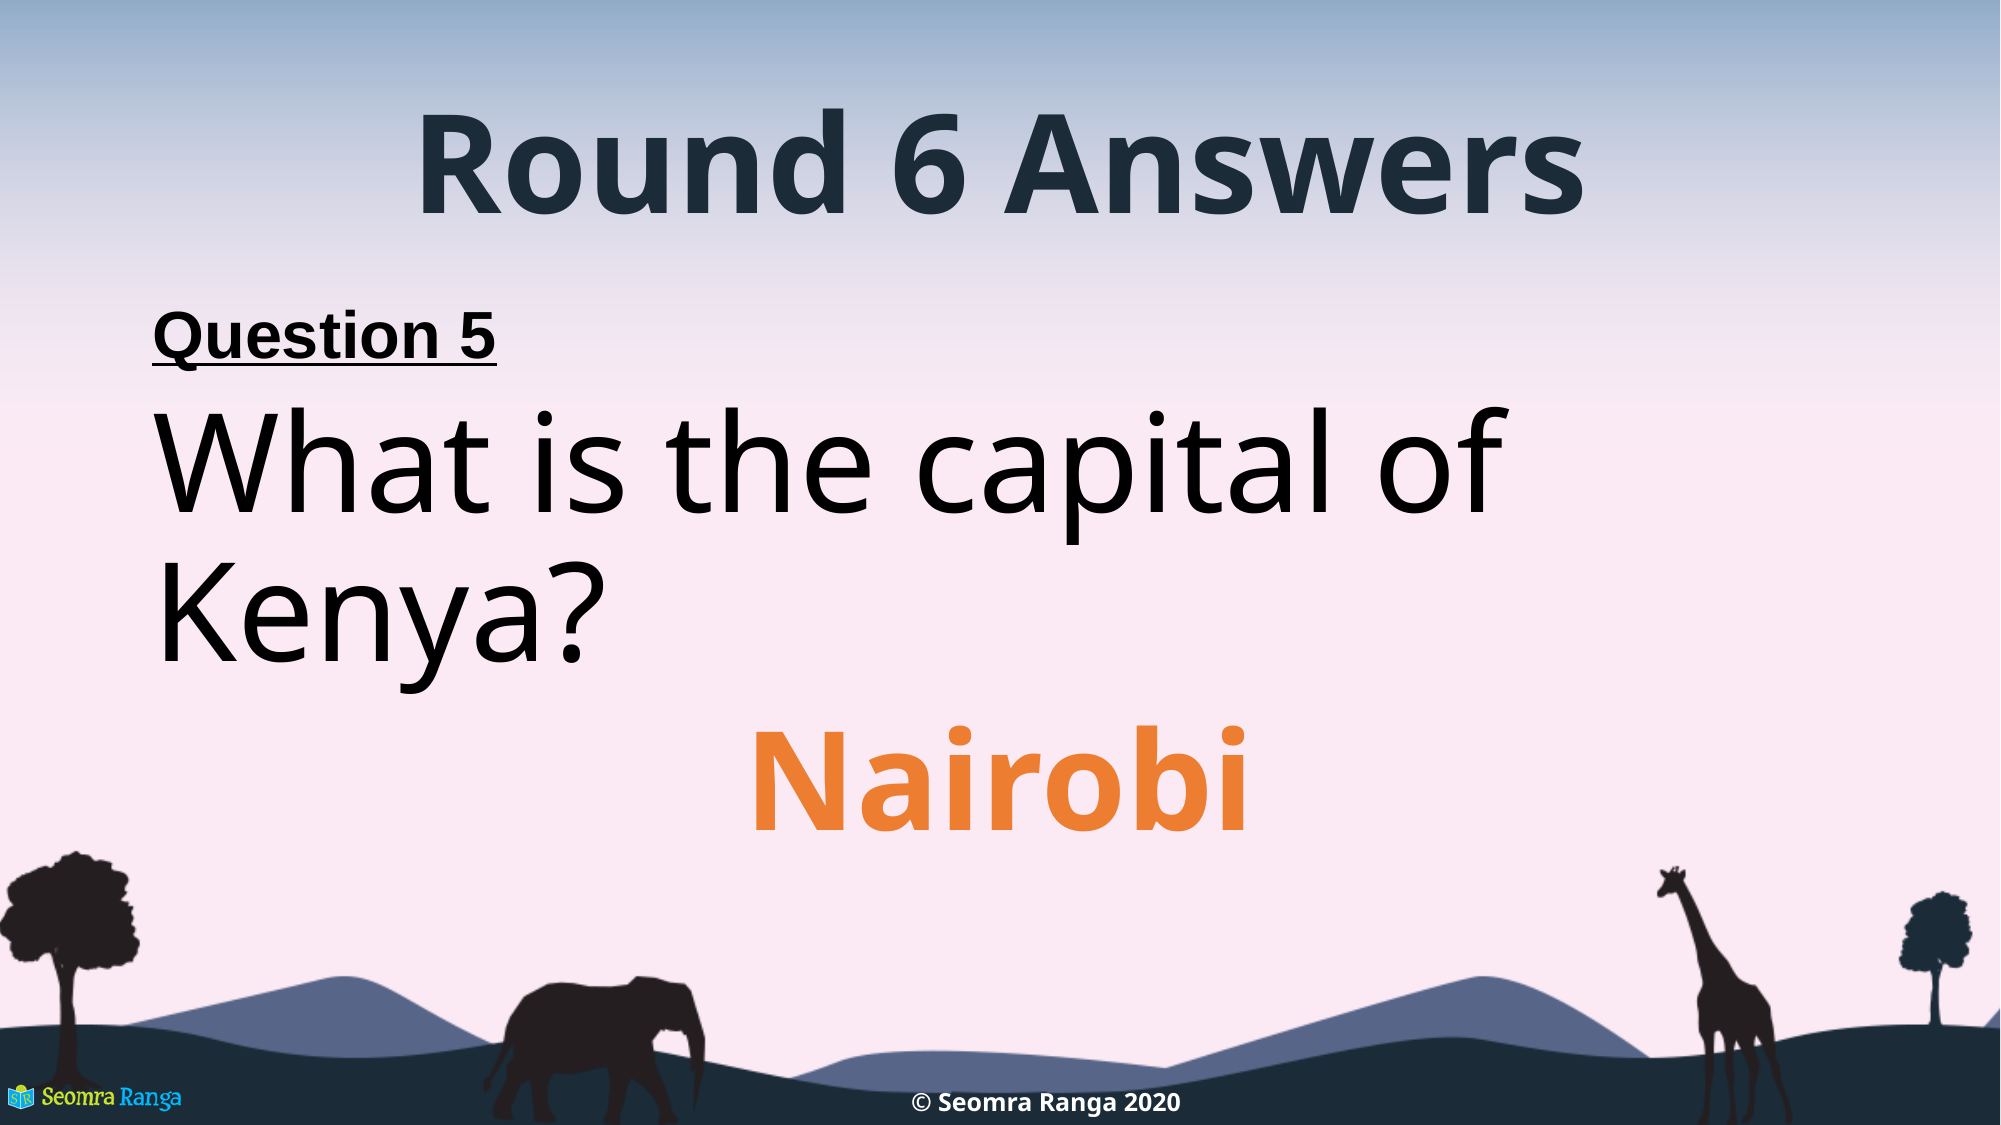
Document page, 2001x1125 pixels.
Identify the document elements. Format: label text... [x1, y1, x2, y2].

text_box © Seomra Ranga 2020 www.seomraranga.com [762, 1079, 1330, 1125]
list Question 5 What is the capital of Kenya? Nairobi [137, 293, 1863, 1014]
picture [0, 0, 2001, 1125]
title Round 6 Answers [137, 59, 1863, 278]
